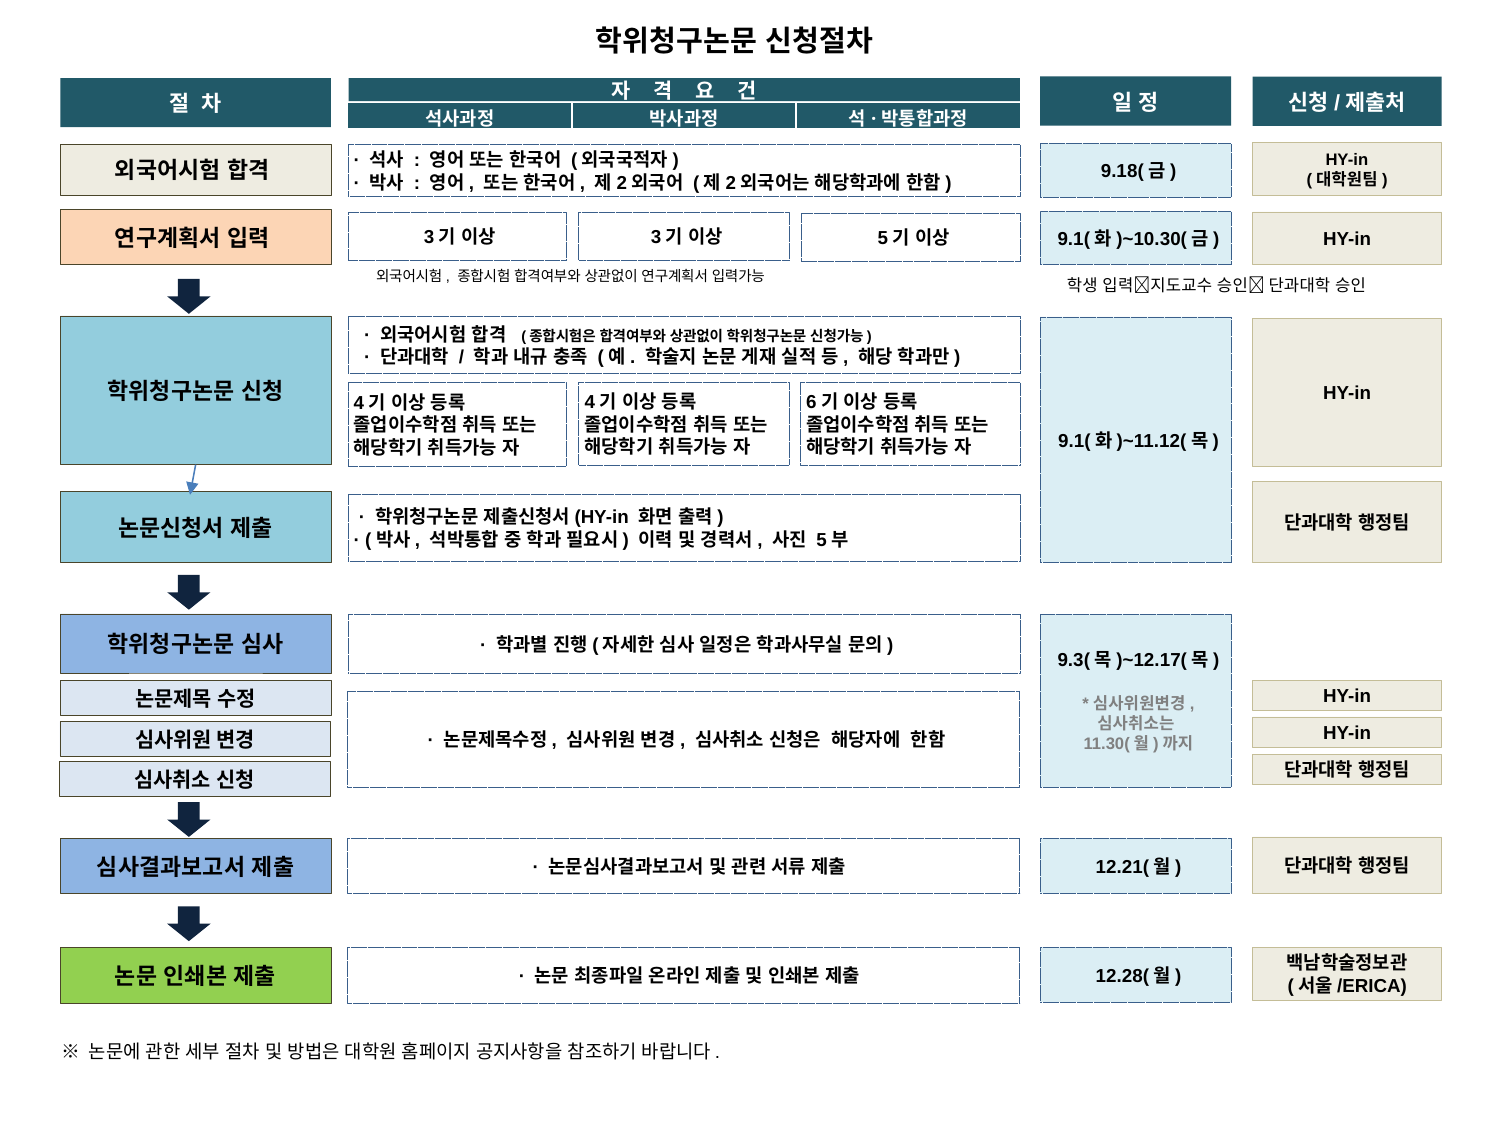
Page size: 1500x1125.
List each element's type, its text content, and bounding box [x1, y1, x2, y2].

text_box 4기 이상 등록 졸업이수학점 취득 또는 해당학기 취득가능 자 [346, 380, 568, 468]
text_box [189, 464, 196, 495]
text_box 백남학술정보관 (서울/ERICA) [1251, 945, 1444, 1002]
text_box 9.3(목)~12.17(목) *심사위원변경, 심사취소는 11.30(월)까지 [1038, 612, 1233, 789]
text_box 논문신청서 제출 [58, 489, 333, 564]
table_header 석사과정 [348, 103, 571, 128]
text_box 외국어시험 합격 [58, 142, 333, 197]
text_box 외국어시험, 종합시험 합격여부와 상관없이 연구계획서 입력가능 [361, 259, 780, 292]
text_box 3기 이상 [346, 210, 568, 262]
text_box 절 차 [60, 78, 331, 128]
text_box 6기 이상 등록 졸업이수학점 취득 또는 해당학기 취득가능 자 [798, 380, 1022, 467]
text_box 심사취소 신청 [57, 759, 332, 798]
text_box 3기 이상 [577, 210, 791, 262]
text_box · 석사 : 영어 또는 한국어 (외국국적자) · 박사 : 영어, 또는 한국어, 제2외국어 (제2외국어는 해당학과에 한함) [346, 143, 1022, 198]
text_box · 학위청구논문 제출신청서(HY-in 화면 출력) · (박사, 석박통합 중 학과 필요시) 이력 및 경력서, 사진 5부 [346, 492, 1022, 563]
text_box 단과대학 행정팀 [1251, 752, 1444, 786]
text_box HY-in [1251, 678, 1444, 712]
text_box · 논문심사결과보고서 및 관련 서류 제출 [345, 836, 1022, 895]
text_box [165, 799, 213, 839]
text_box 연구계획서 입력 [58, 208, 333, 267]
text_box HY-in [1251, 317, 1444, 468]
text_box · 외국어시험 합격 (종합시험은 합격여부와 상관없이 학위청구논문 신청가능) · 단과대학 / 학과 내규 충족 (예. 학술지 논문 게재 실적 등, 해당 학과만) [346, 314, 1022, 376]
text_box 12.21(월) [1038, 836, 1233, 895]
text_box 학위청구논문 심사 [58, 612, 333, 675]
text_box 일 정 [1040, 76, 1232, 126]
text_box 9.18(금) [1038, 142, 1233, 199]
text_box 9.1(화)~10.30(금) [1038, 209, 1233, 267]
text_box 심사결과보고서 제출 [58, 836, 333, 895]
text_box 단과대학 행정팀 [1251, 835, 1444, 895]
text_box 4기 이상 등록 졸업이수학점 취득 또는 해당학기 취득가능 자 [577, 380, 791, 467]
text_box HY-in (대학원팀) [1251, 140, 1444, 197]
text_box [165, 904, 213, 943]
text_box 논문제목 수정 [58, 678, 333, 717]
text_box 자 격 요 건 [348, 78, 1020, 102]
text_box HY-in [1251, 715, 1444, 749]
text_box · 학과별 진행(자세한 심사 일정은 학과사무실 문의) [346, 612, 1022, 675]
text_box 12.28(월) [1038, 945, 1233, 1004]
text_box [165, 276, 213, 316]
text_box 신청/제출처 [1252, 76, 1442, 126]
text_box 학위청구논문 신청절차 [580, 14, 889, 65]
text_box [165, 572, 213, 612]
text_box · 논문제목수정, 심사위원 변경, 심사취소 신청은 해당자에 한함 [345, 689, 1022, 789]
text_box 단과대학 행정팀 [1251, 479, 1444, 564]
text_box 학생 입력지도교수 승인 단과대학 승인 [1052, 267, 1382, 302]
text_box 학위청구논문 신청 [58, 314, 333, 467]
text_box ※ 논문에 관한 세부 절차 및 방법은 대학원 홈페이지 공지사항을 참조하기 바랍니다. [46, 1032, 736, 1070]
table_header 석·박통합과정 [797, 103, 1020, 128]
text_box 논문 인쇄본 제출 [58, 945, 333, 1005]
text_box 9.1(화)~11.12(목) [1038, 315, 1233, 565]
text_box 5기 이상 [799, 211, 1022, 263]
table_header 박사과정 [573, 103, 795, 128]
text_box · 논문 최종파일 온라인 제출 및 인쇄본 제출 [345, 945, 1022, 1005]
text_box HY-in [1251, 210, 1444, 267]
text_box 심사위원 변경 [58, 719, 333, 758]
